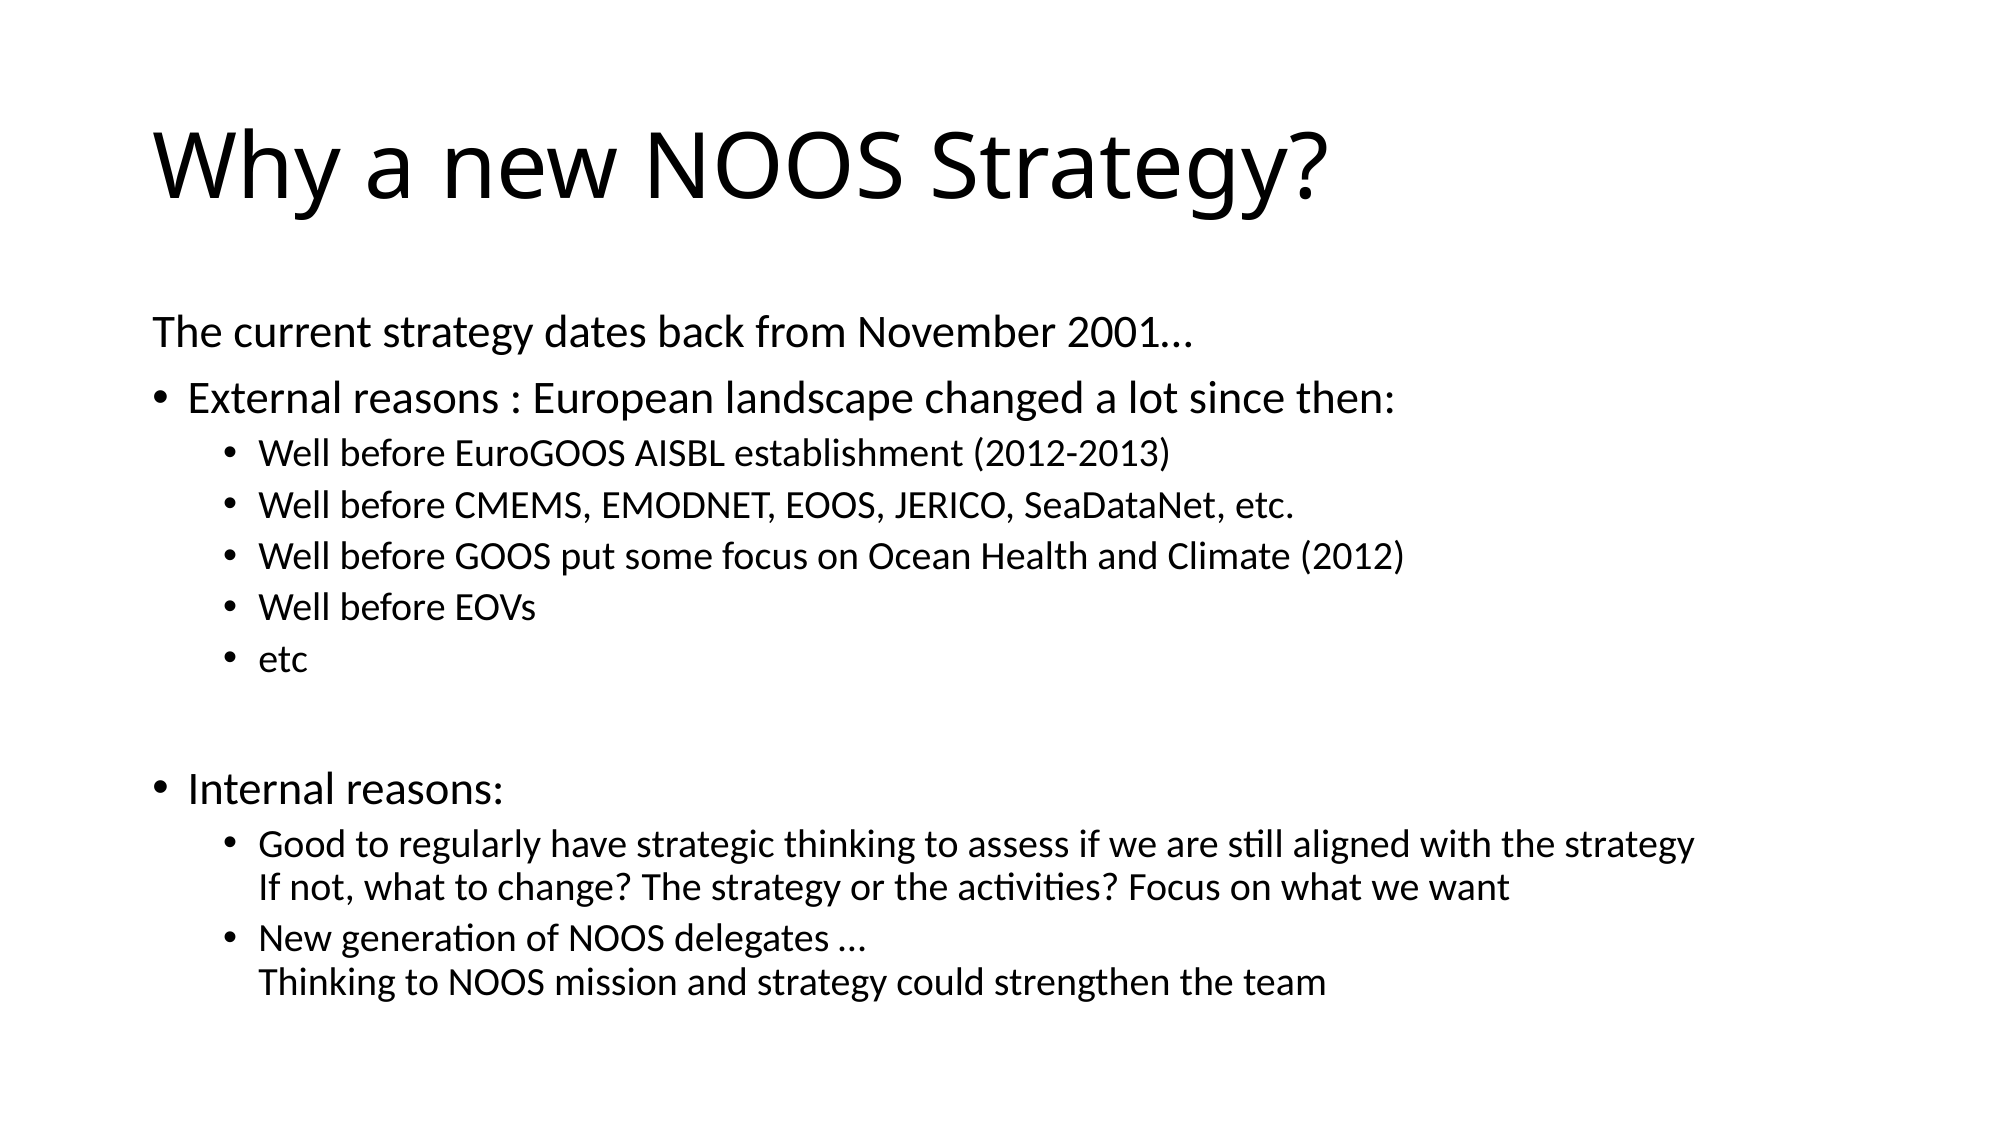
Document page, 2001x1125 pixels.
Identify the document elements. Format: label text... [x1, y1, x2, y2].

title Why a new NOOS Strategy? [137, 59, 1863, 278]
list The current strategy dates back from November 2001… External reasons : European landscape changed a lot since then: Well before EuroGOOS AISBL establishment (2012-2013) Well before CMEMS, EMODNET, EOOS, JERICO, SeaDataNet, etc. Well before GOOS put some focus on Ocean Health and Climate (2012) Well before EOVs etc Internal reasons: Good to regularly have strategic thinking to assess if we are still aligned with the strategy If not, what to change? The strategy or the activities? Focus on what we want New generation of NOOS delegates … Thinking to NOOS mission and strategy could strengthen the team [137, 299, 1863, 1014]
